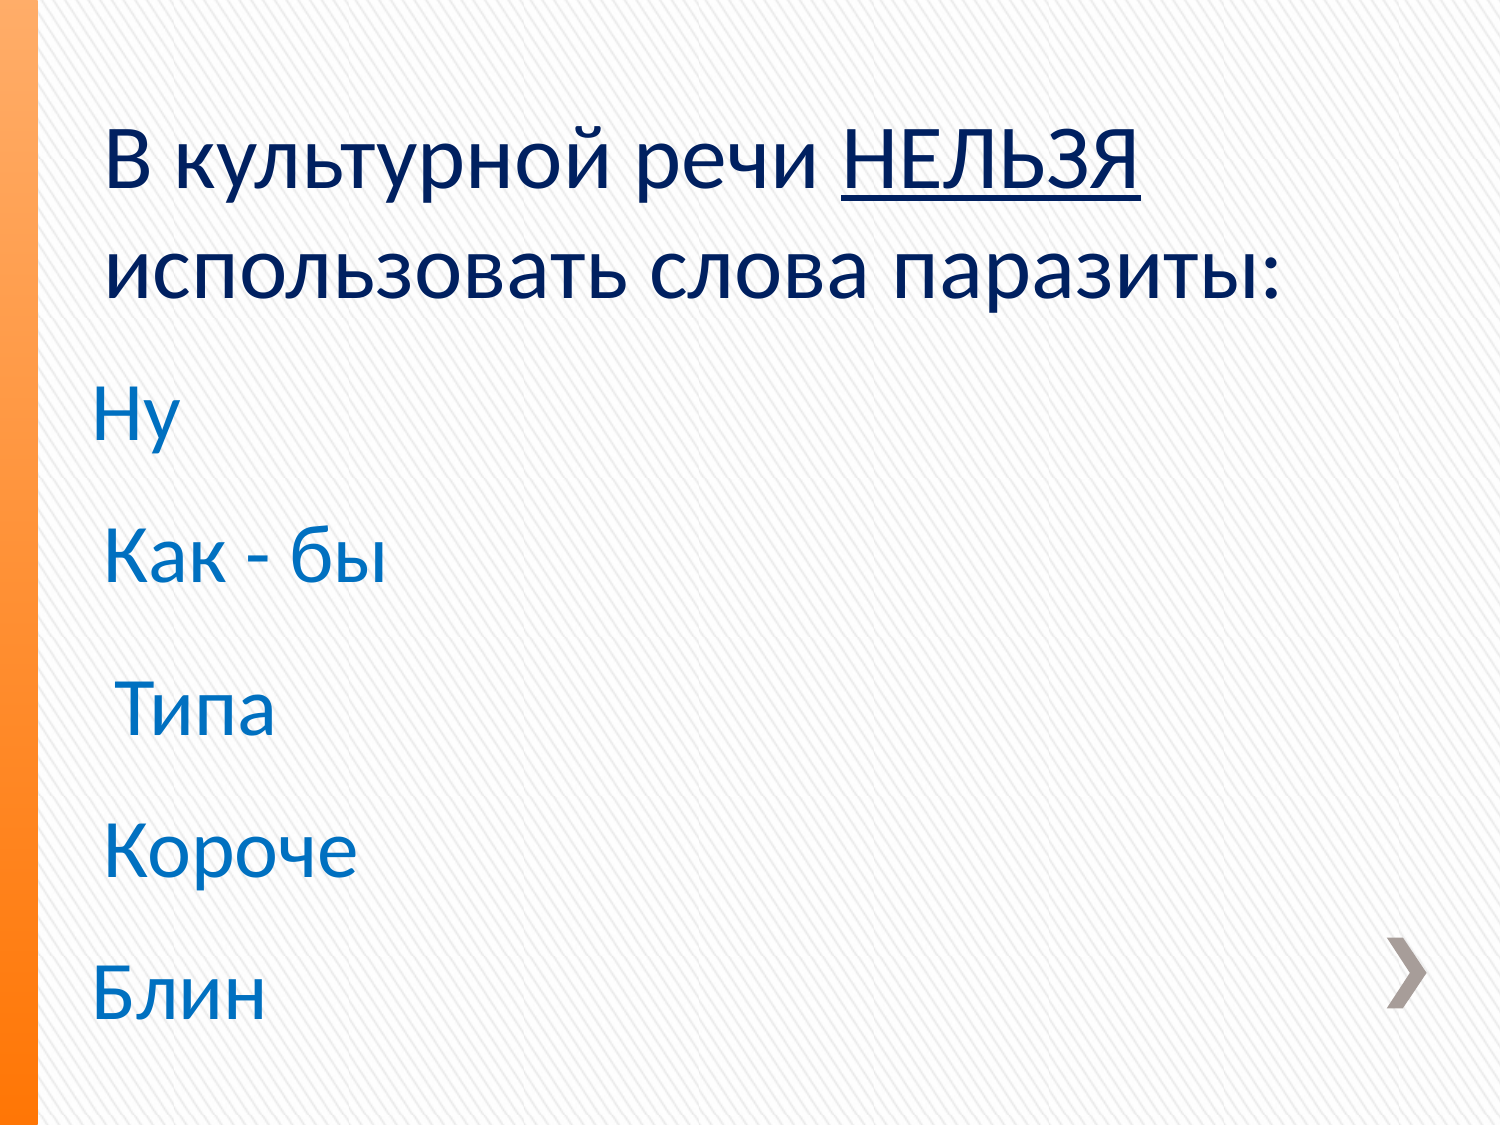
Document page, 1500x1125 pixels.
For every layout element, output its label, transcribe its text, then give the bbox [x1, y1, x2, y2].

text_box Как - бы [88, 491, 1164, 607]
text_box Короче [88, 786, 703, 902]
text_box В культурной речи НЕЛЬЗЯ использовать слова паразиты: [88, 89, 1353, 325]
text_box Типа [100, 645, 372, 760]
text_box Блин [76, 928, 632, 1044]
text_box Ну [76, 349, 963, 465]
